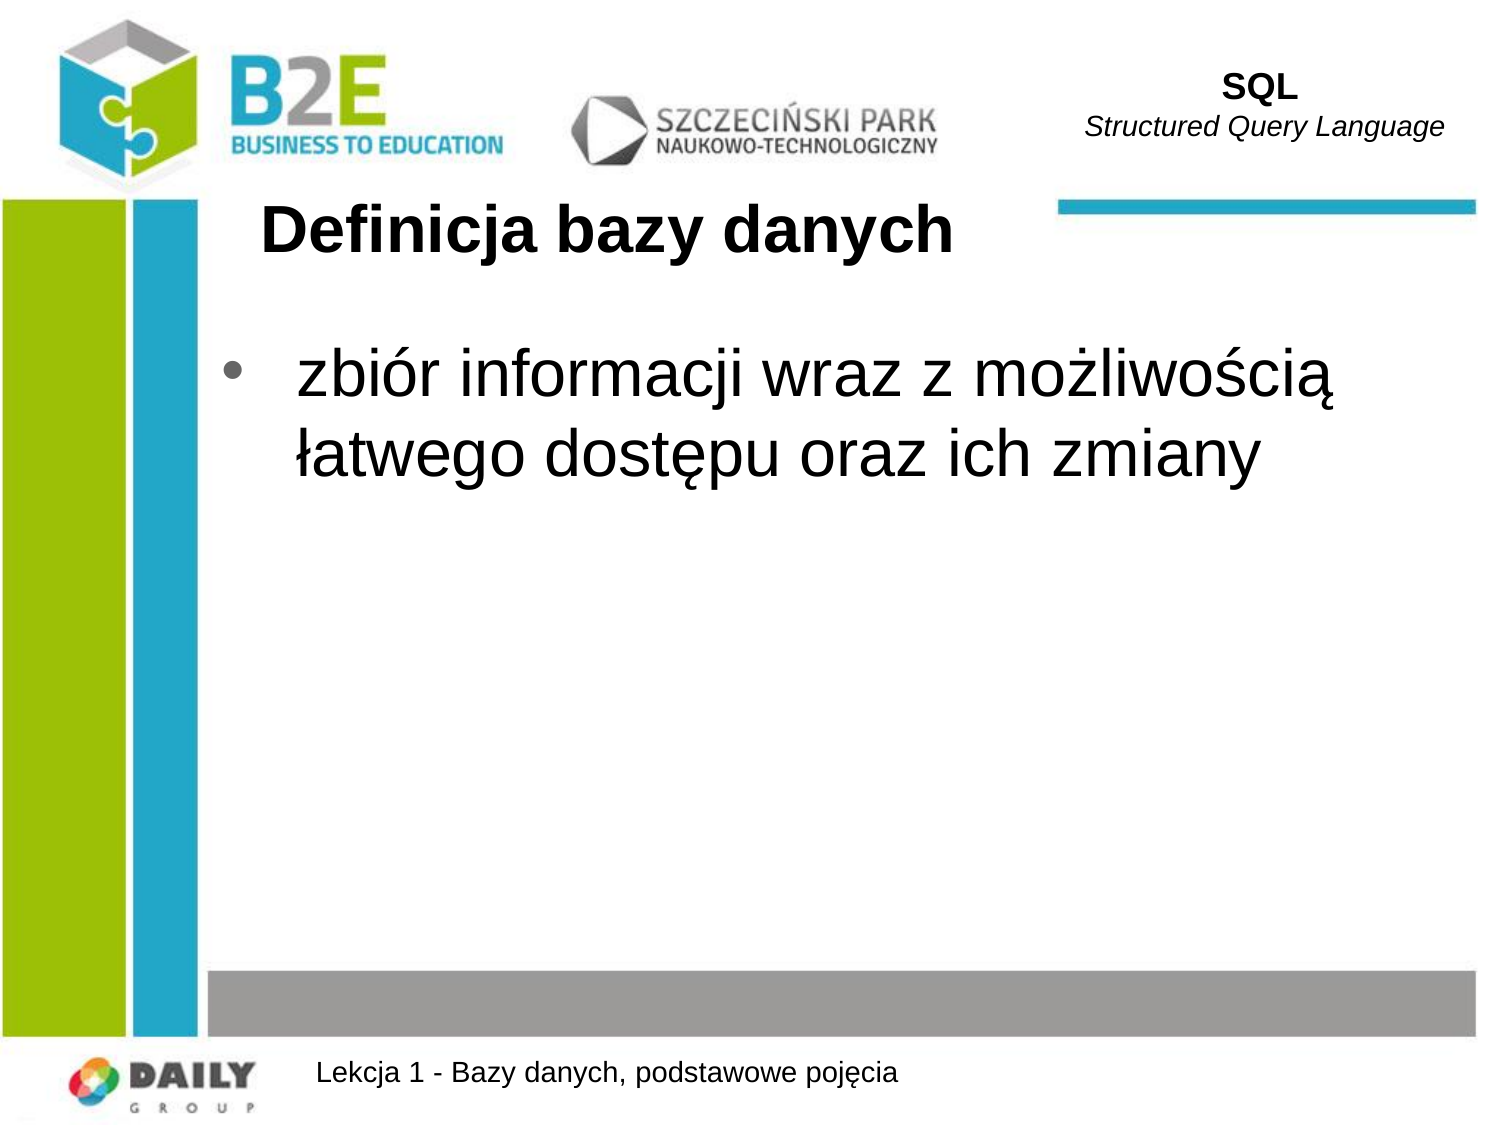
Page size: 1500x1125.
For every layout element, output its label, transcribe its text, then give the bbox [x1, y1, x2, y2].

subtitle zbiór informacji wraz z możliwością łatwego dostępu oraz ich zmiany [206, 314, 1462, 965]
title Definicja bazy danych [147, 172, 1069, 281]
text_box SQL Structured Query Language [1069, 54, 1461, 150]
text_box Lekcja 1 - Bazy danych, podstawowe pojęcia [301, 1046, 1034, 1096]
picture [0, 0, 1500, 1125]
